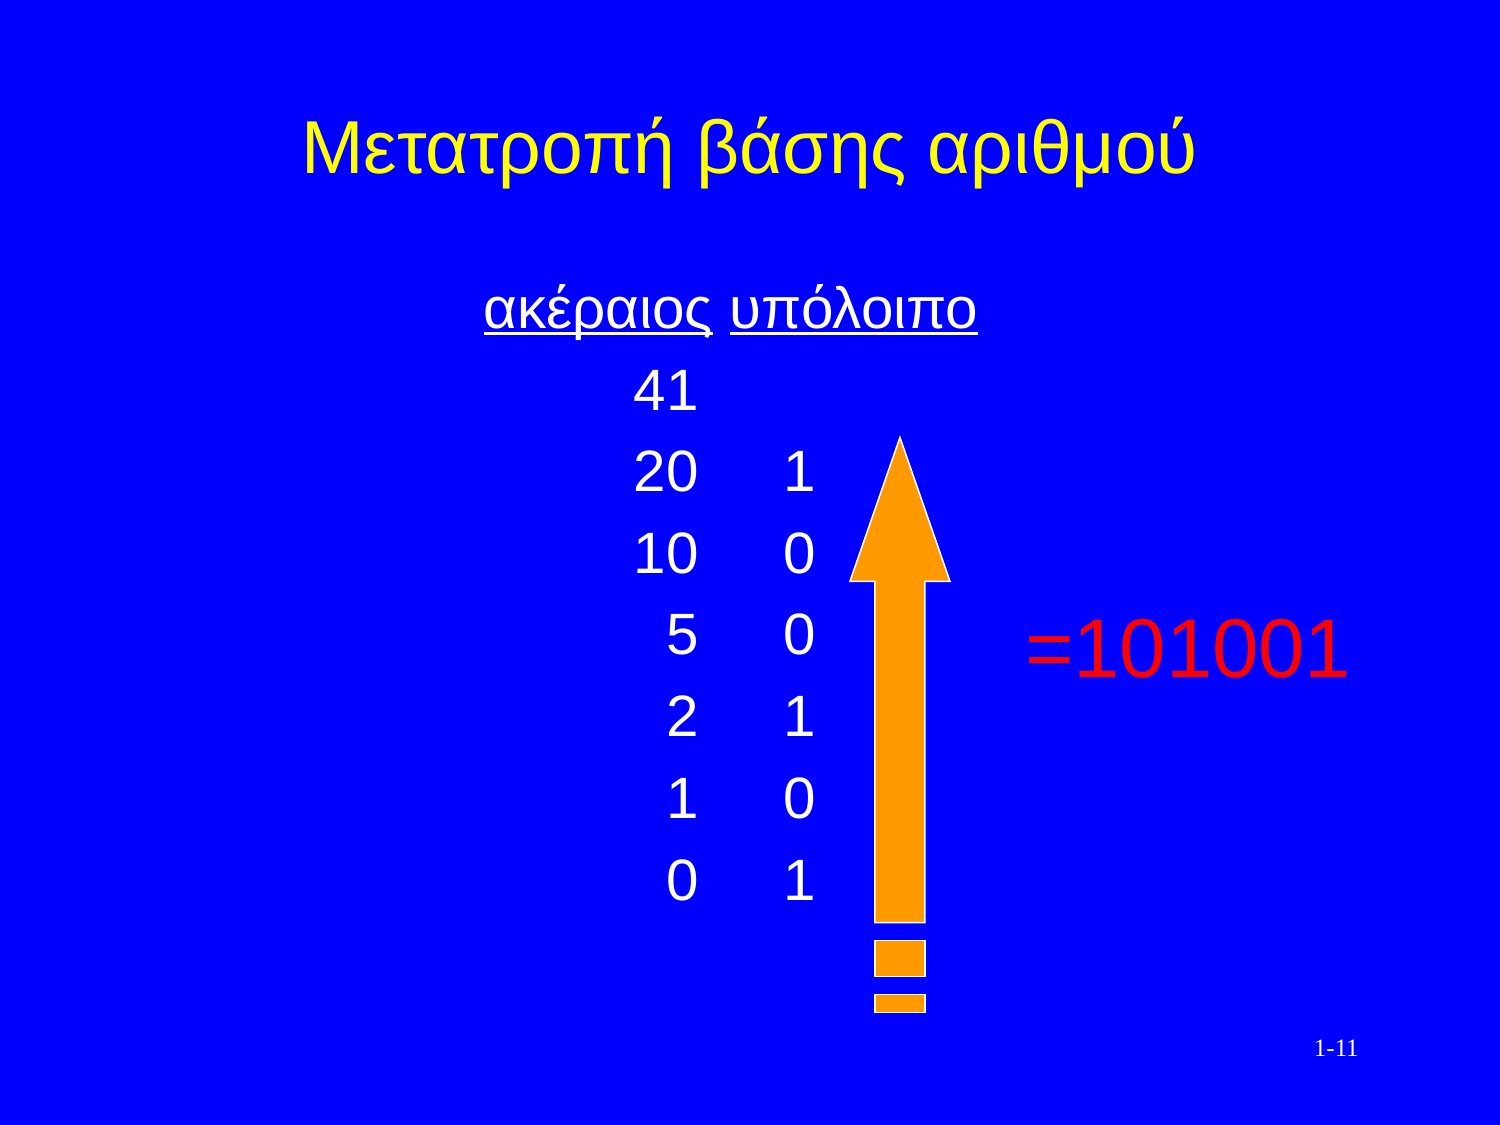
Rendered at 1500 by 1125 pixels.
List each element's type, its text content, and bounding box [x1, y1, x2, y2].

text_box [874, 940, 925, 977]
title Μετατροπή βάσης αριθμού [112, 49, 1388, 238]
text_box =101001 [1010, 586, 1367, 702]
text_box [874, 994, 925, 1013]
text_box [849, 437, 950, 923]
list ακέραιος υπόλοιπο 41 20 1 10 0 5 0 2 1 1 0 0 1 [112, 262, 1388, 938]
